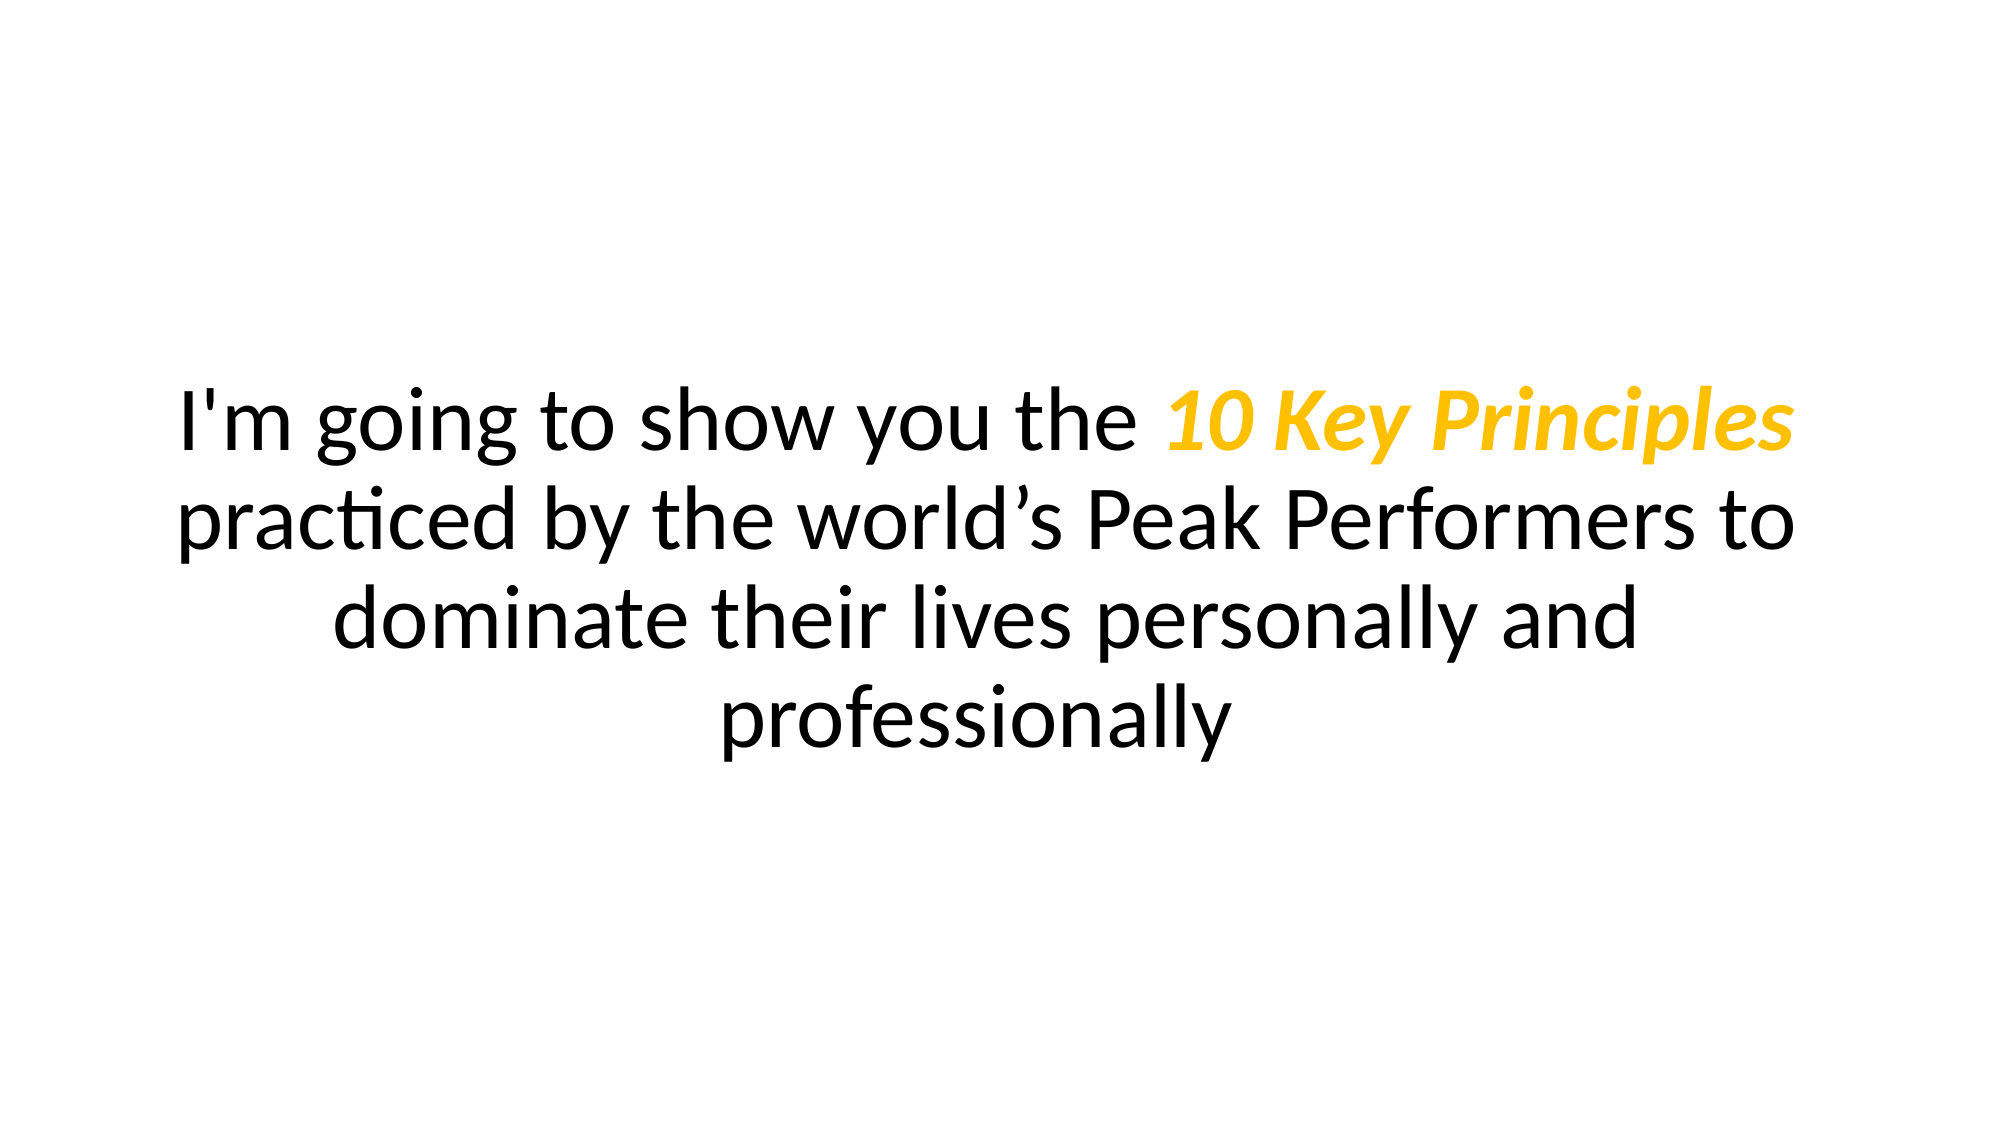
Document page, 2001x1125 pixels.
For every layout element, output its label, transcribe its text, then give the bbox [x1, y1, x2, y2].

list I'm going to show you the 10 Key Principles practiced by the world’s Peak Performers to dominate their lives personally and professionally [124, 364, 1849, 842]
